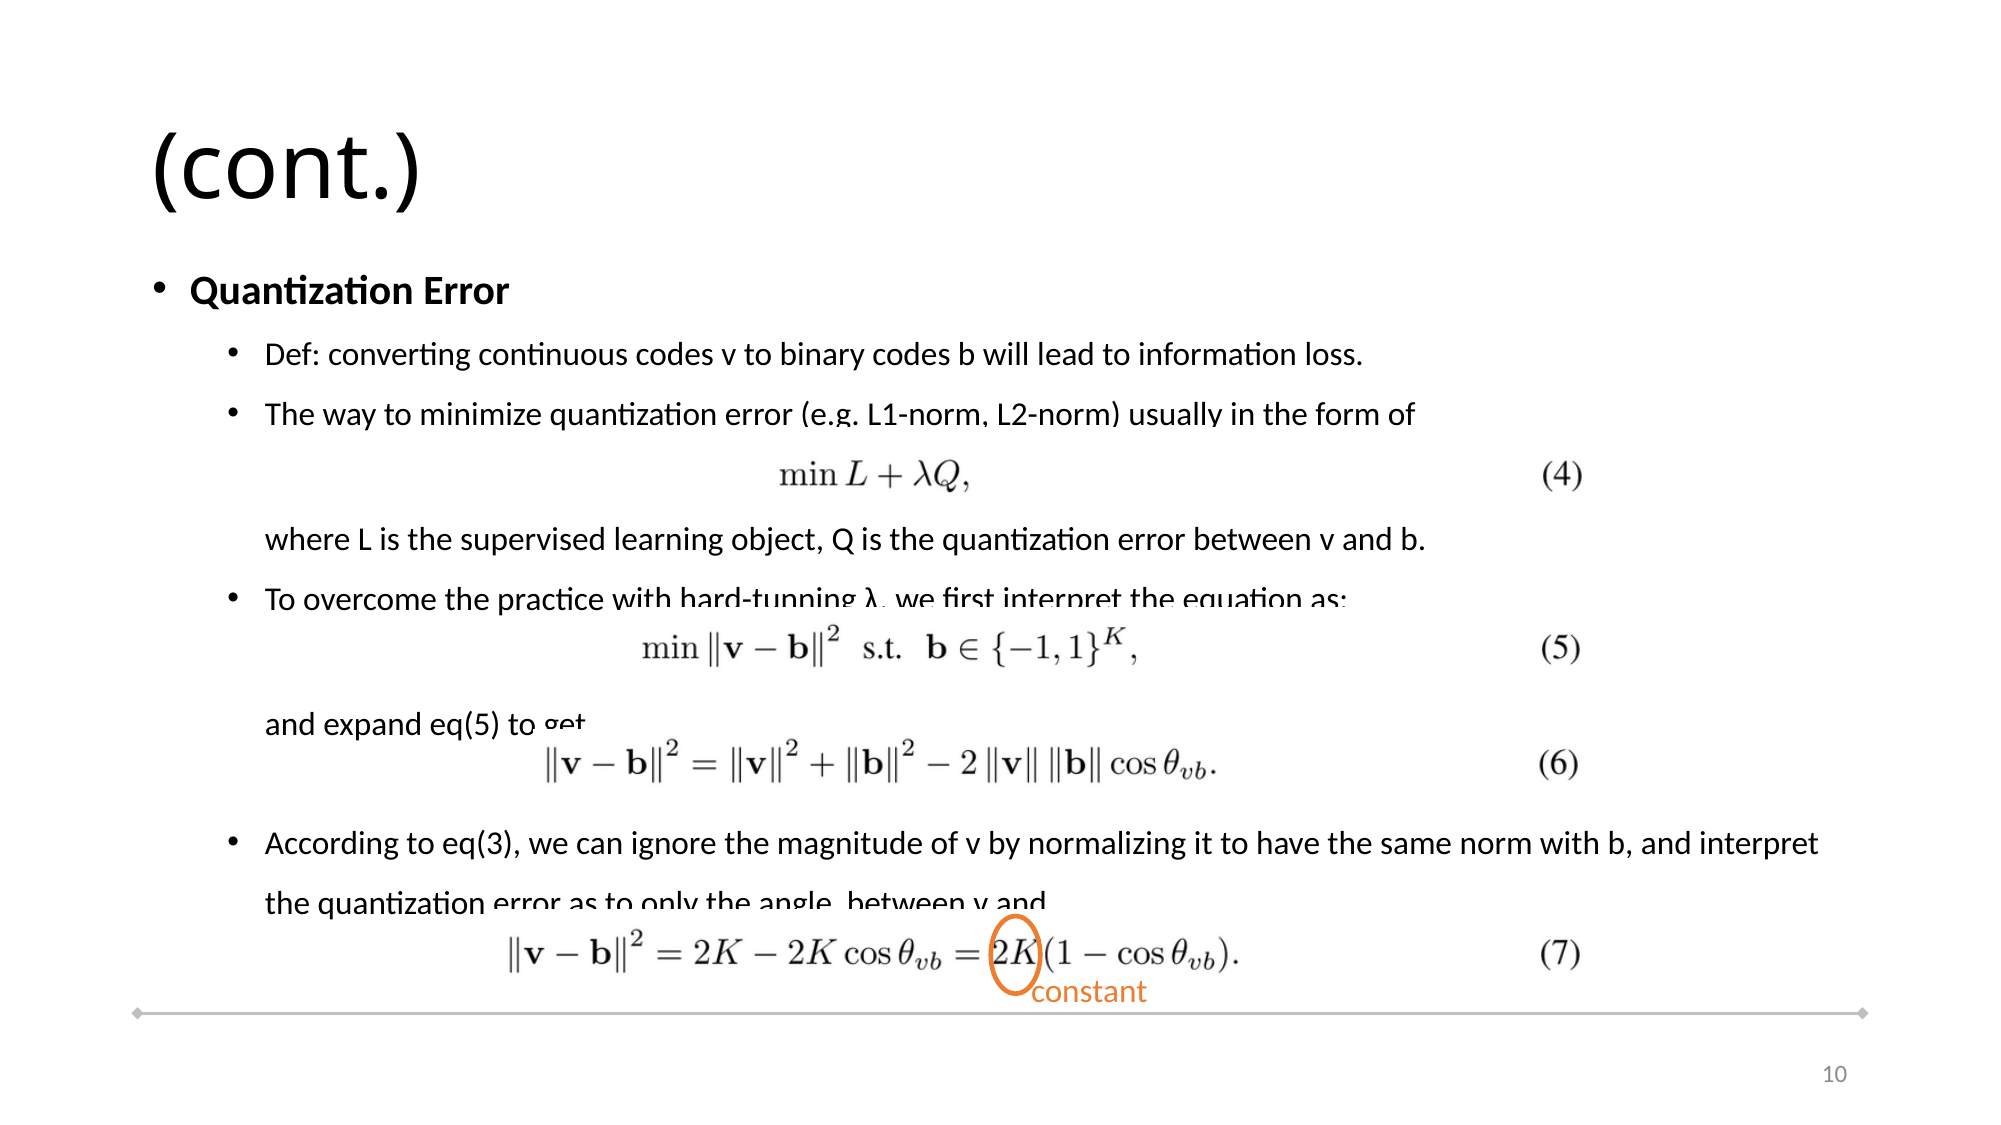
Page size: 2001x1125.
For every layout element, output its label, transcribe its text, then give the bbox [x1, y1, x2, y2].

picture [622, 607, 1591, 684]
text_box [990, 916, 1164, 1018]
slide_number 10 [1412, 1042, 1863, 1103]
title (cont.) [137, 59, 1863, 278]
picture [489, 909, 1597, 994]
picture [754, 427, 1591, 506]
picture [533, 729, 1597, 806]
